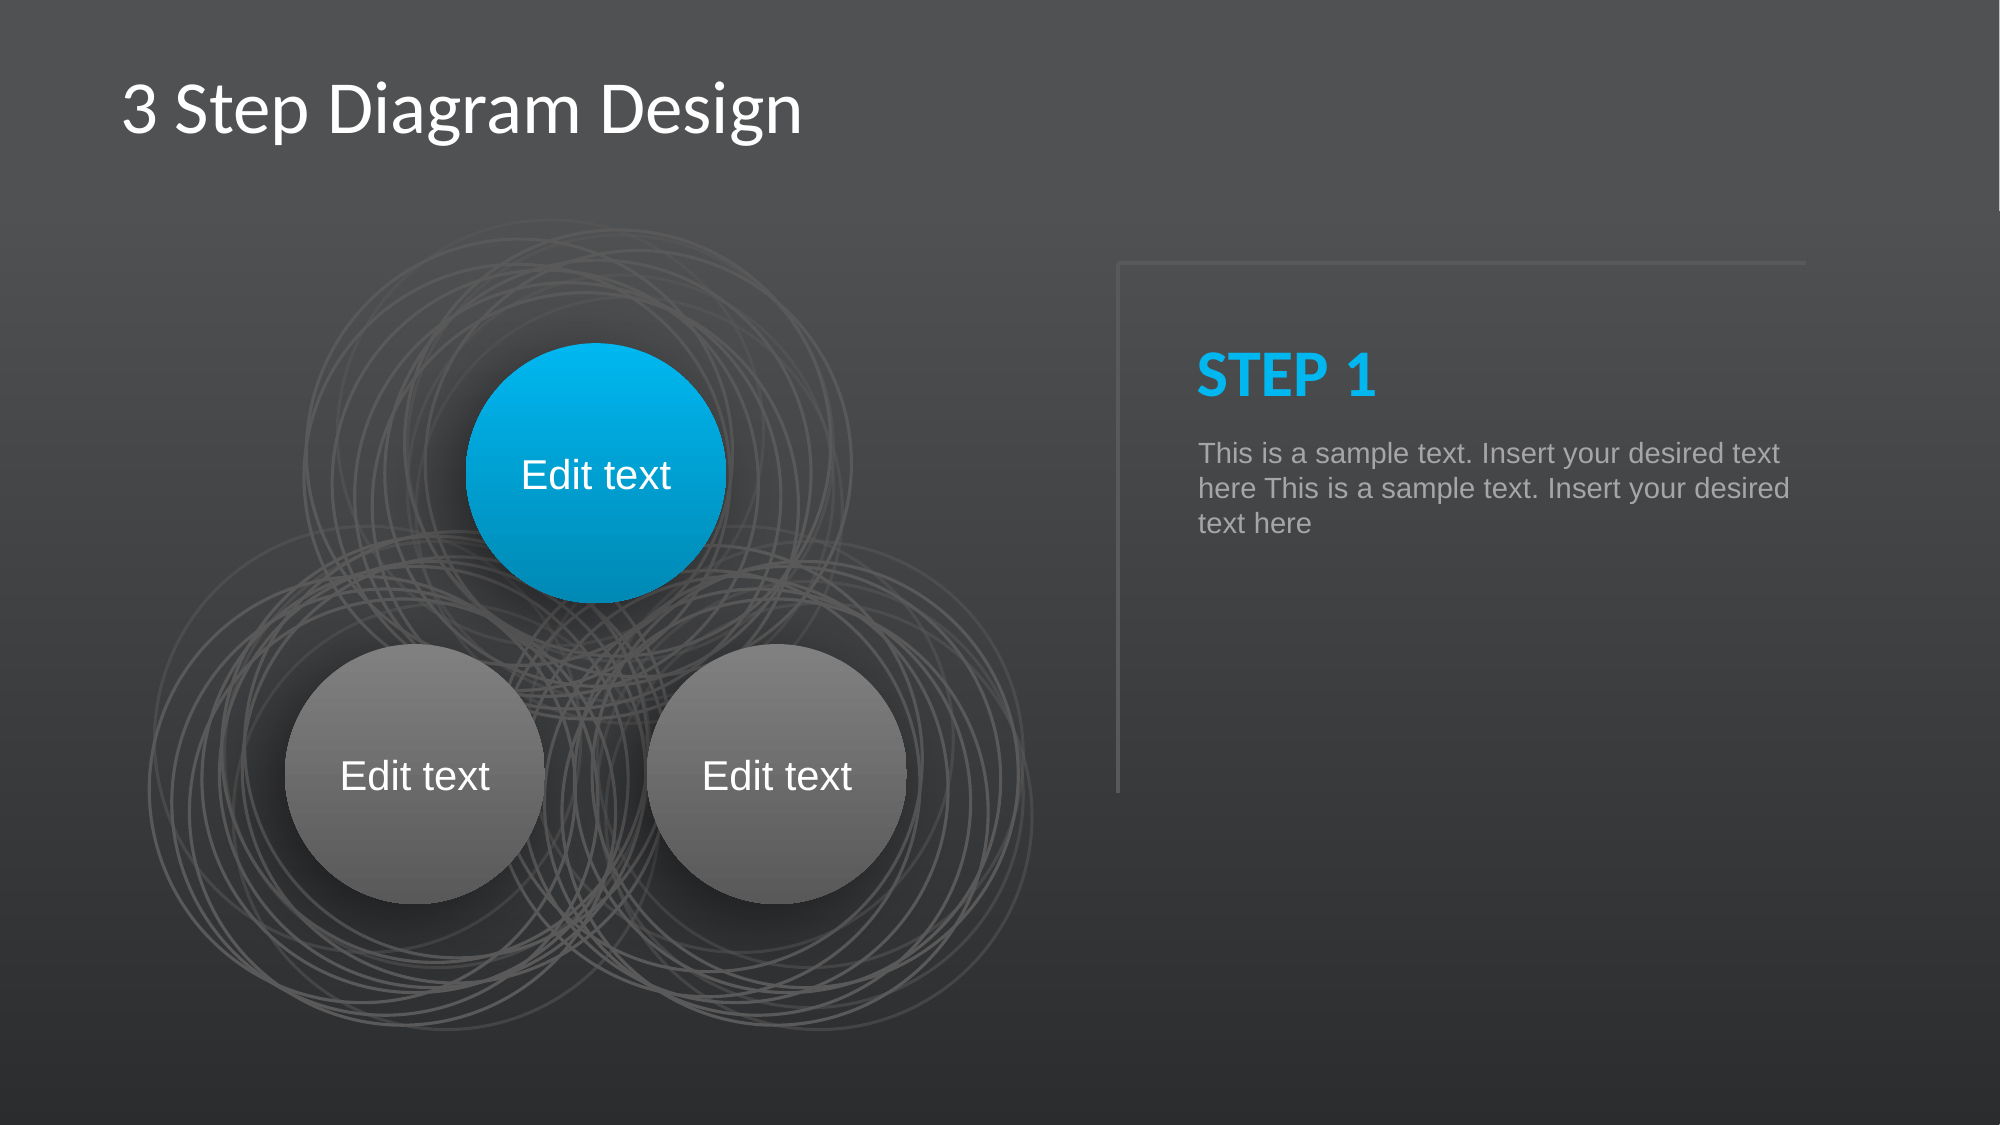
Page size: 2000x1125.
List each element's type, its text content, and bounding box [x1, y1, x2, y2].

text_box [148, 219, 1033, 1030]
title 3 Step Diagram Design [99, 45, 1900, 162]
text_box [1117, 262, 1807, 793]
